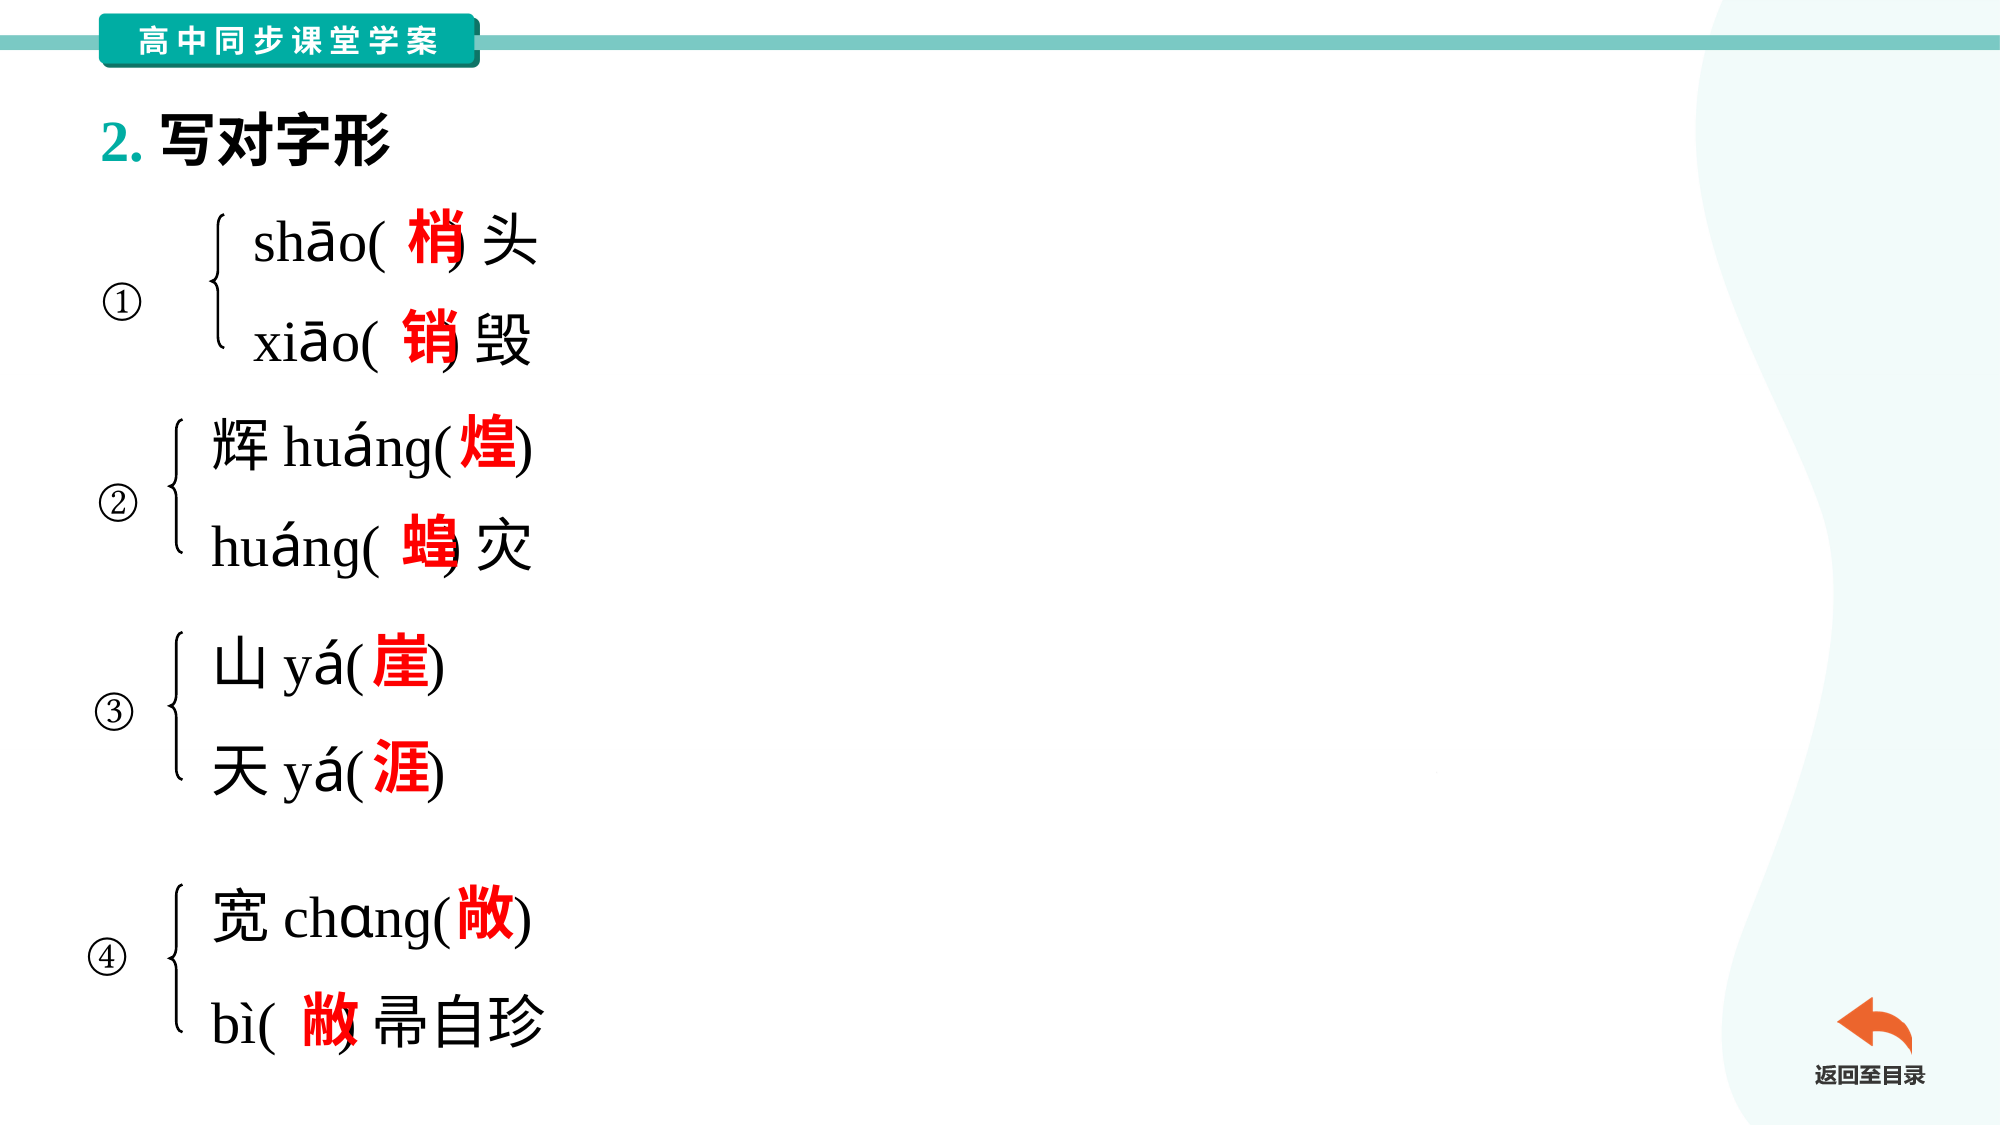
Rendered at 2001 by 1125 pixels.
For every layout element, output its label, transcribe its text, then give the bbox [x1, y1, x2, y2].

text_box ③ [92, 644, 163, 743]
text_box 梢 [386, 174, 488, 271]
text_box 崖 [350, 591, 452, 694]
text_box 敝 [279, 950, 381, 1053]
text_box 敞 [435, 844, 536, 947]
text_box 2.写对字形 [100, 76, 1899, 173]
text_box shāo( )头 xiāo( )毁 [253, 172, 607, 373]
text_box 煌 [438, 379, 540, 476]
text_box 辉huánɡ( ) huánɡ( )灾 [211, 377, 601, 578]
text_box 山yá( ) 天yá( ) [211, 590, 513, 803]
text_box ① [100, 232, 216, 333]
text_box [168, 631, 183, 781]
text_box 宽chɑnɡ( ) bì( )帚自珍 [211, 842, 617, 1056]
text_box ② [96, 437, 150, 533]
text_box [210, 213, 225, 349]
text_box ④ [85, 884, 156, 987]
text_box [168, 418, 183, 554]
text_box 涯 [350, 698, 452, 801]
text_box [168, 884, 183, 1033]
text_box 销 [379, 274, 481, 371]
text_box 蝗 [380, 479, 482, 576]
picture [0, 0, 2000, 1125]
